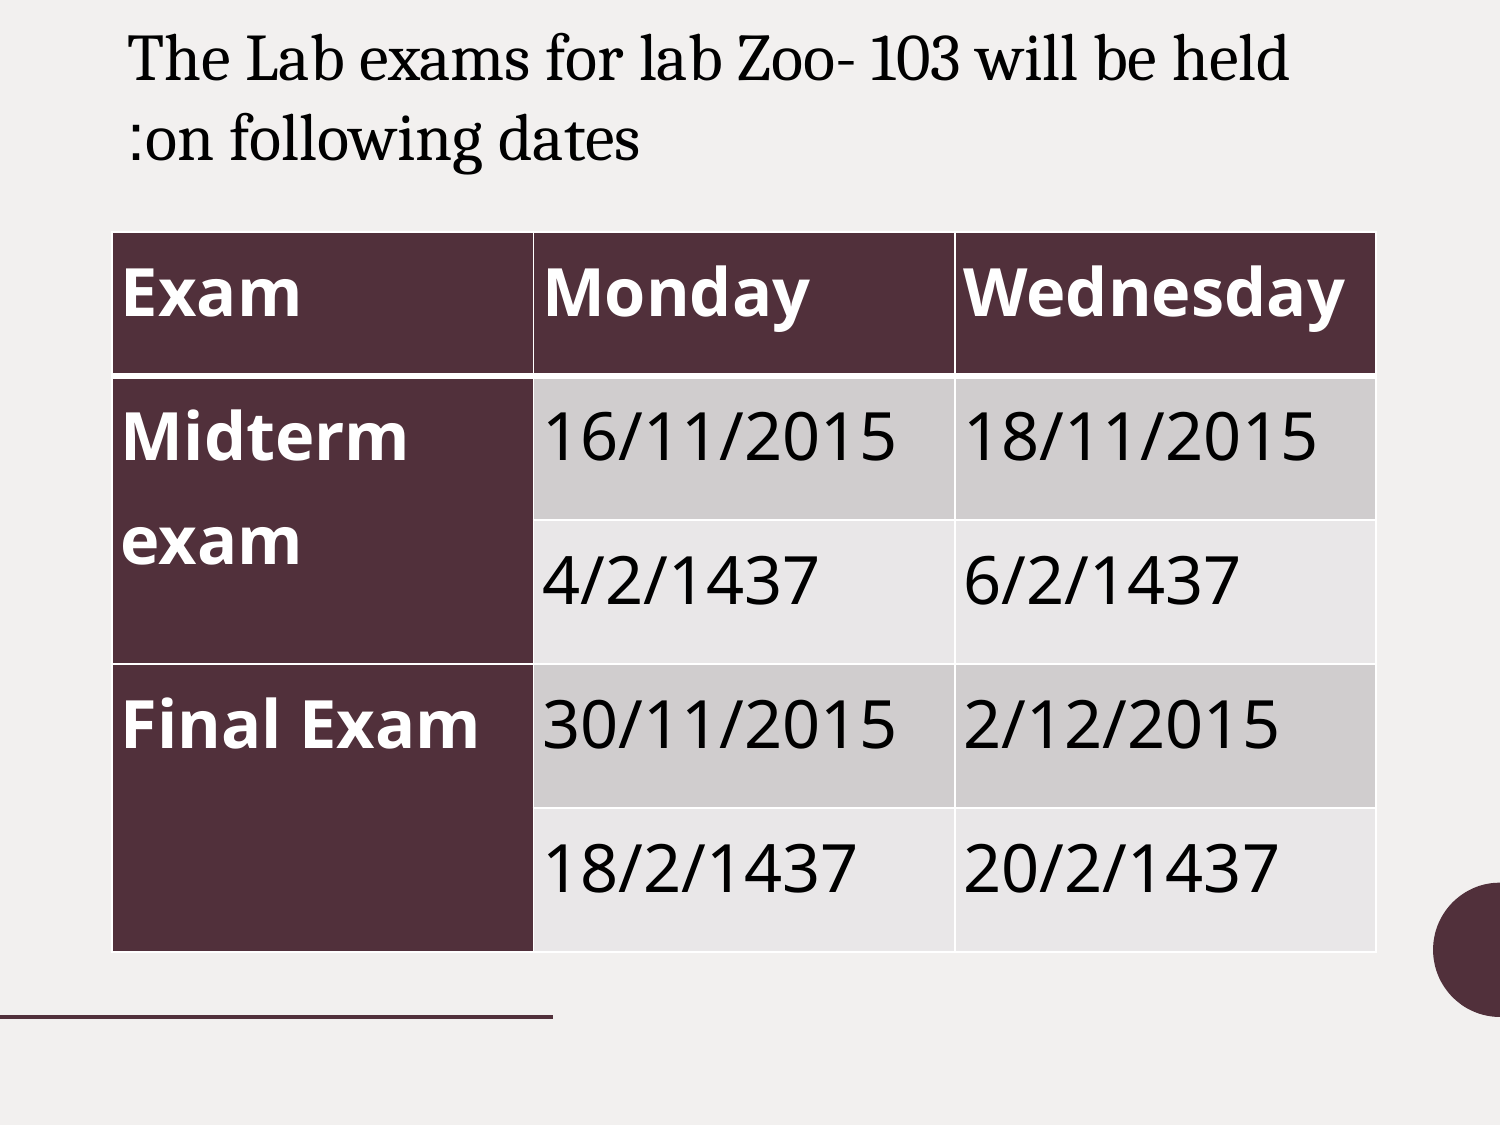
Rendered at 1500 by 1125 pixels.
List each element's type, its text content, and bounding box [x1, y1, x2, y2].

text_box The Lab exams for lab Zoo- 103 will be held on following dates: [112, 6, 1376, 272]
table_cell 18/2/1437 [534, 809, 954, 951]
table_cell 6/2/1437 [956, 521, 1375, 663]
table_cell 4/2/1437 [534, 521, 954, 663]
table_cell 30/11/2015 [534, 665, 954, 807]
table_cell Midterm exam [113, 379, 533, 663]
table_cell 16/11/2015 [534, 379, 954, 519]
table_header Exam [113, 272, 533, 373]
table_cell 18/11/2015 [956, 379, 1375, 519]
table_cell Final Exam [113, 665, 533, 951]
table_header Wednesday [956, 272, 1375, 373]
table_cell 2/12/2015 [956, 665, 1375, 807]
table_header Monday [534, 272, 954, 373]
table_cell 20/2/1437 [956, 809, 1375, 951]
